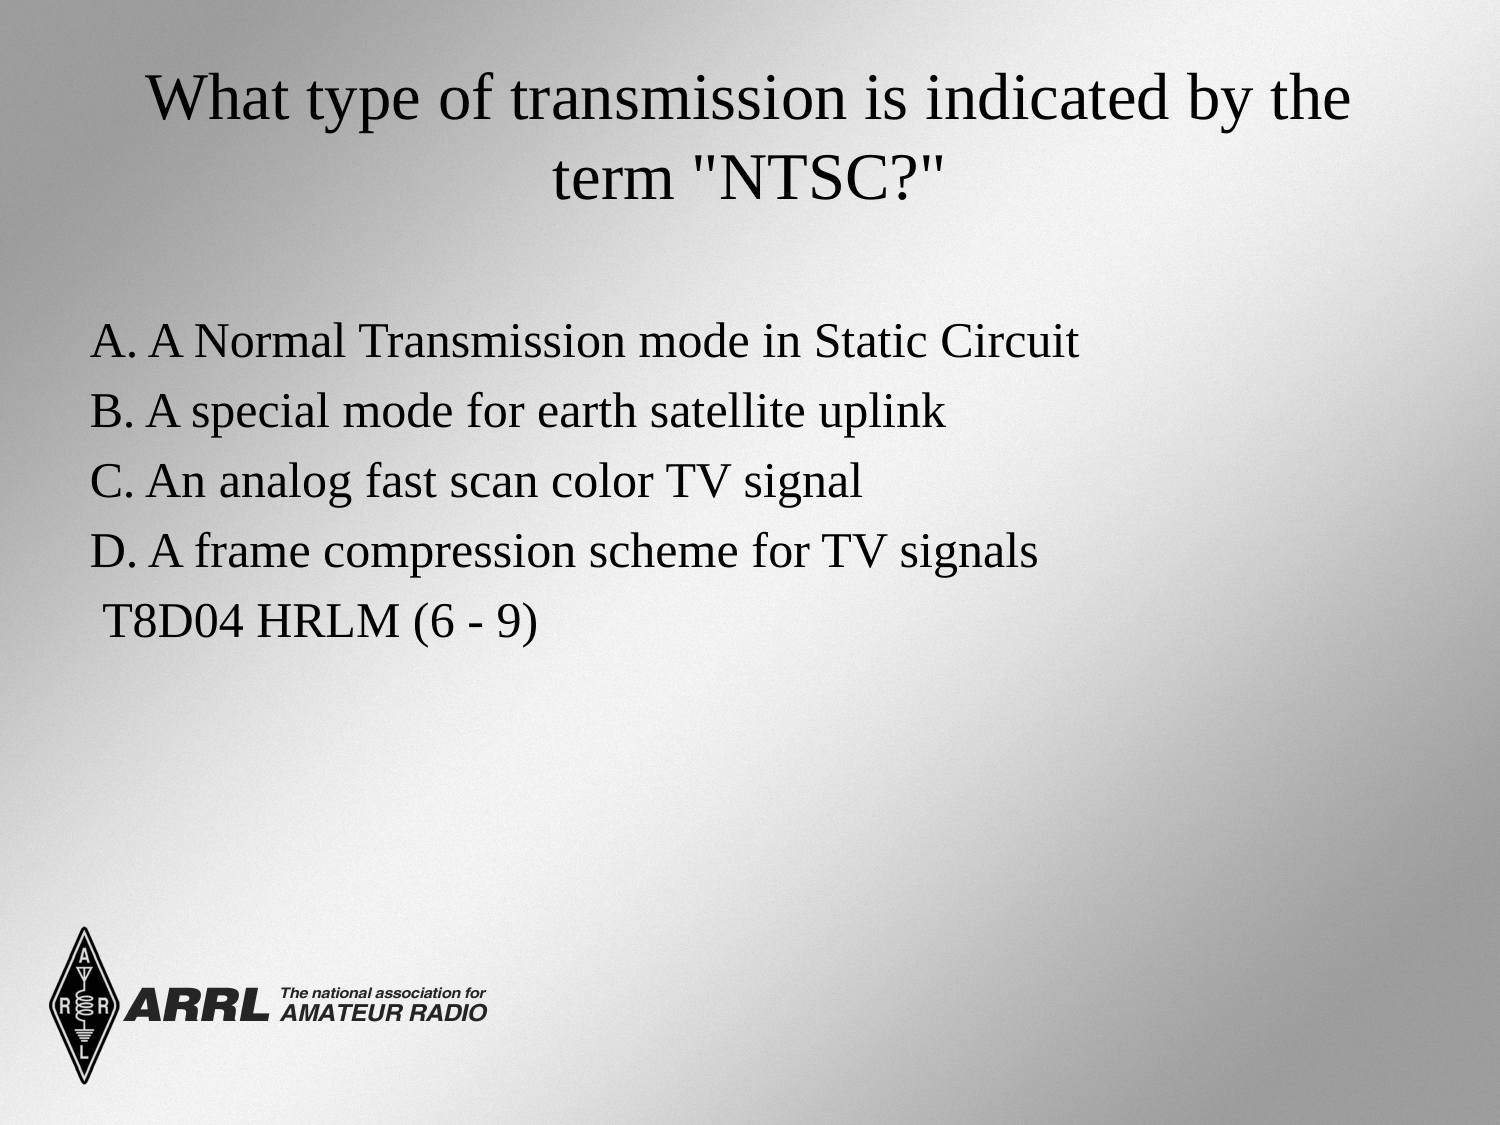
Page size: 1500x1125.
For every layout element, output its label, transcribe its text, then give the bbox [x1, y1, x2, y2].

list A. A Normal Transmission mode in Static Circuit B. A special mode for earth satellite uplink C. An analog fast scan color TV signal D. A frame compression scheme for TV signals T8D04 HRLM (6 - 9) [75, 299, 1425, 1005]
title What type of transmission is indicated by the term "NTSC?" [75, 45, 1425, 233]
picture [0, 0, 1500, 1125]
